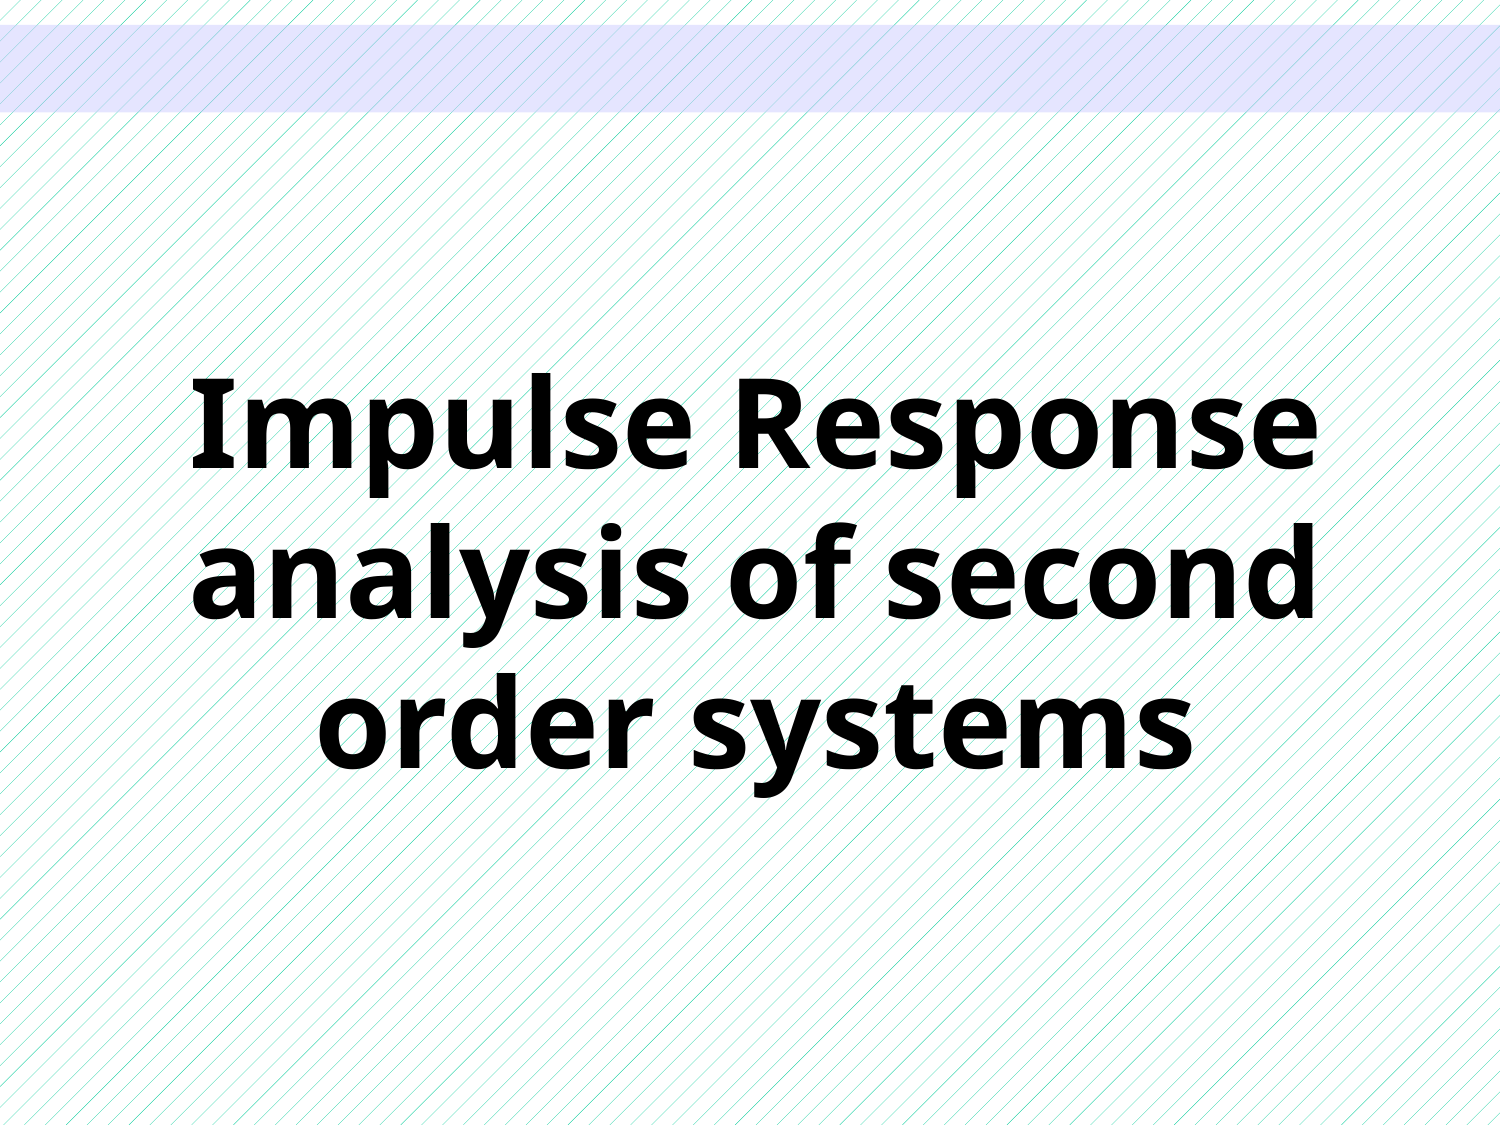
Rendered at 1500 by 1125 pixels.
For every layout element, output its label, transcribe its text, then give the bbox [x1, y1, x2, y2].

title Impulse Response analysis of second order systems [112, 324, 1401, 813]
